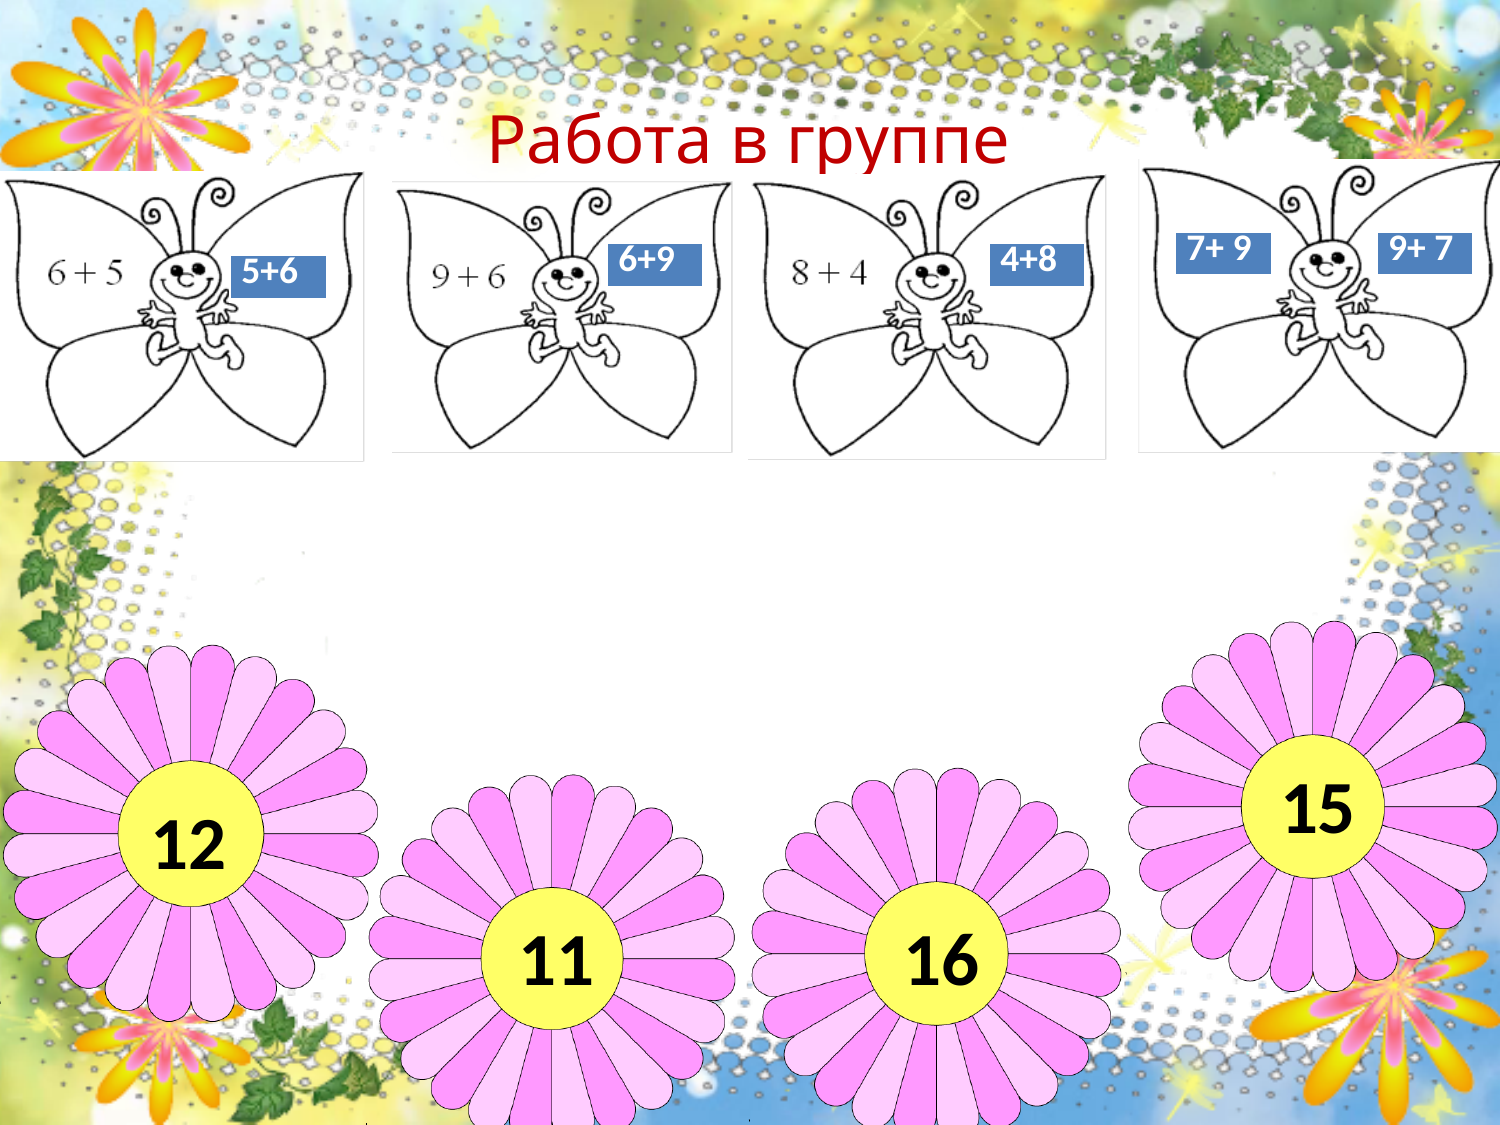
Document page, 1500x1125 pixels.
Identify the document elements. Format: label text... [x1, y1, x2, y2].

picture [0, 0, 1500, 1125]
title Работа в группе [73, 42, 1424, 231]
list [748, 174, 1107, 461]
